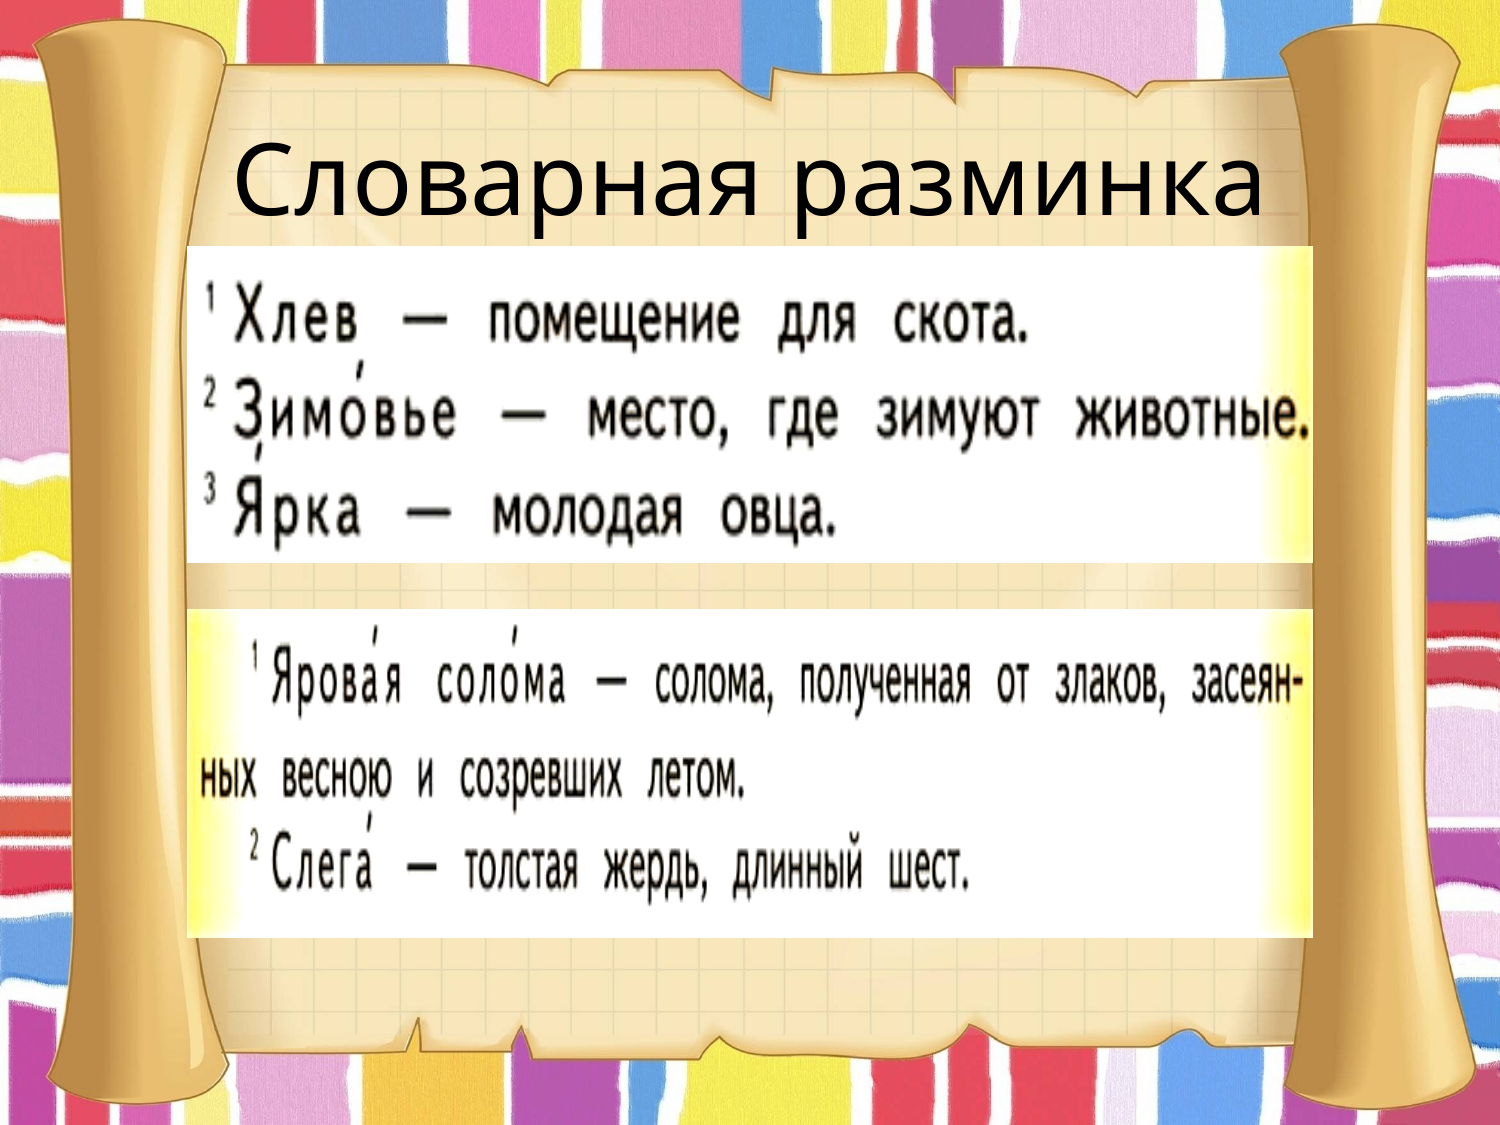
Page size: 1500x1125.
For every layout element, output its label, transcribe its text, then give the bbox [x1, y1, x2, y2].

title Словарная разминка [164, 82, 1336, 270]
picture [0, 0, 1500, 1125]
